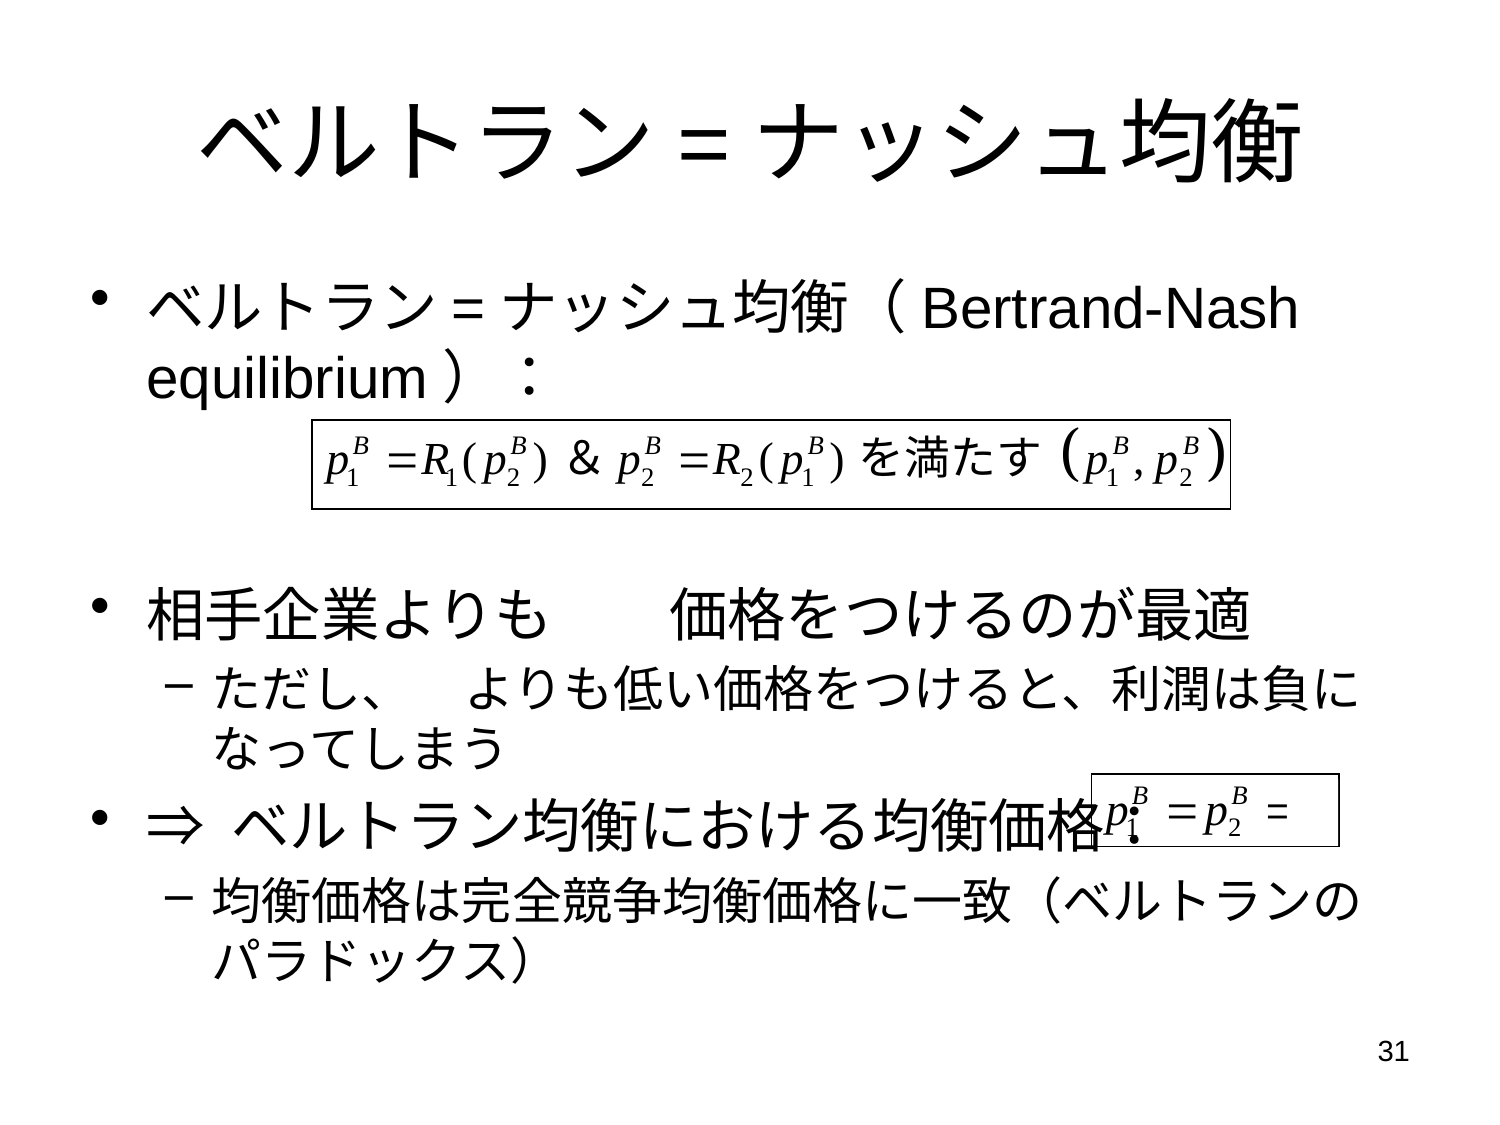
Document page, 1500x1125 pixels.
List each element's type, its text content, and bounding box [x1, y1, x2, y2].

list ベルトラン=ナッシュ均衡（Bertrand-Nash equilibrium）： 相手企業よりも低い価格をつけるのが最適 ただし、βよりも低い価格をつけると、利潤は負になってしまう ⇒ ベルトラン均衡における均衡価格： 均衡価格は完全競争均衡価格に一致（ベルトランのパラドックス） [75, 262, 1425, 1005]
slide_number 31 [1074, 1024, 1426, 1103]
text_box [312, 420, 1230, 509]
title ベルトラン=ナッシュ均衡 [75, 45, 1425, 233]
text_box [1092, 774, 1339, 846]
